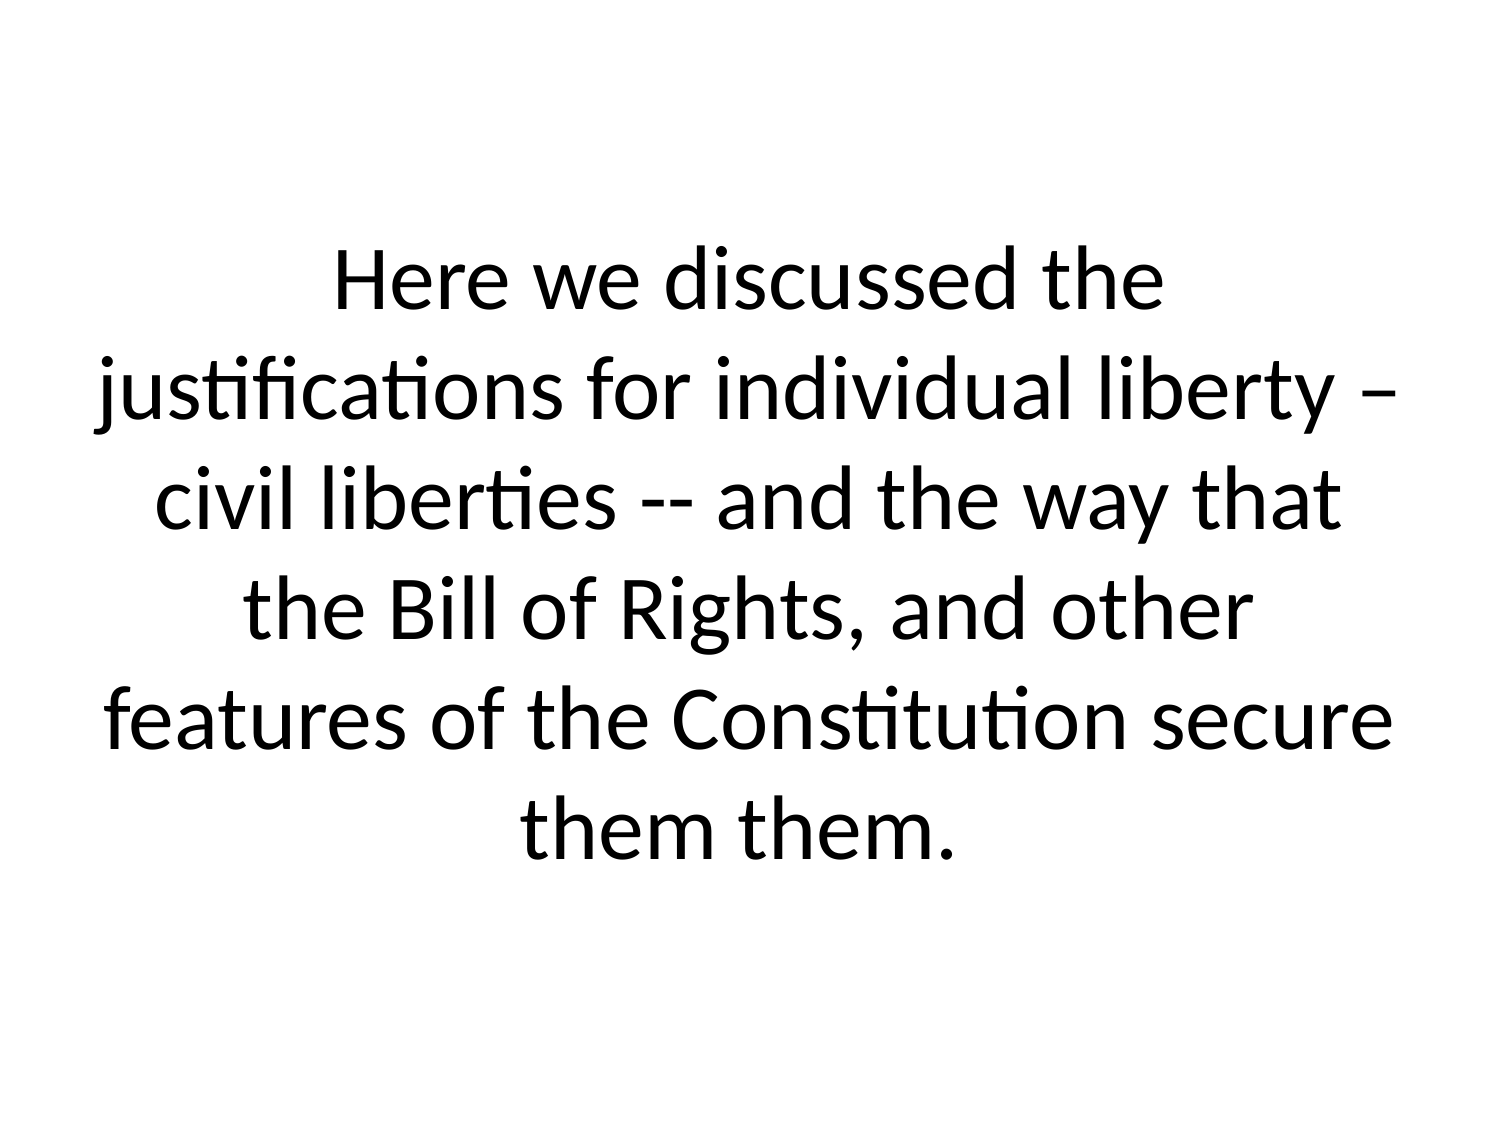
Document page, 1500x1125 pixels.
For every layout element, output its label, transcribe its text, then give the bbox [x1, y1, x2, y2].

title Here we discussed the justifications for individual liberty – civil liberties -- and the way that the Bill of Rights, and other features of the Constitution secure them them. [74, 44, 1426, 1051]
